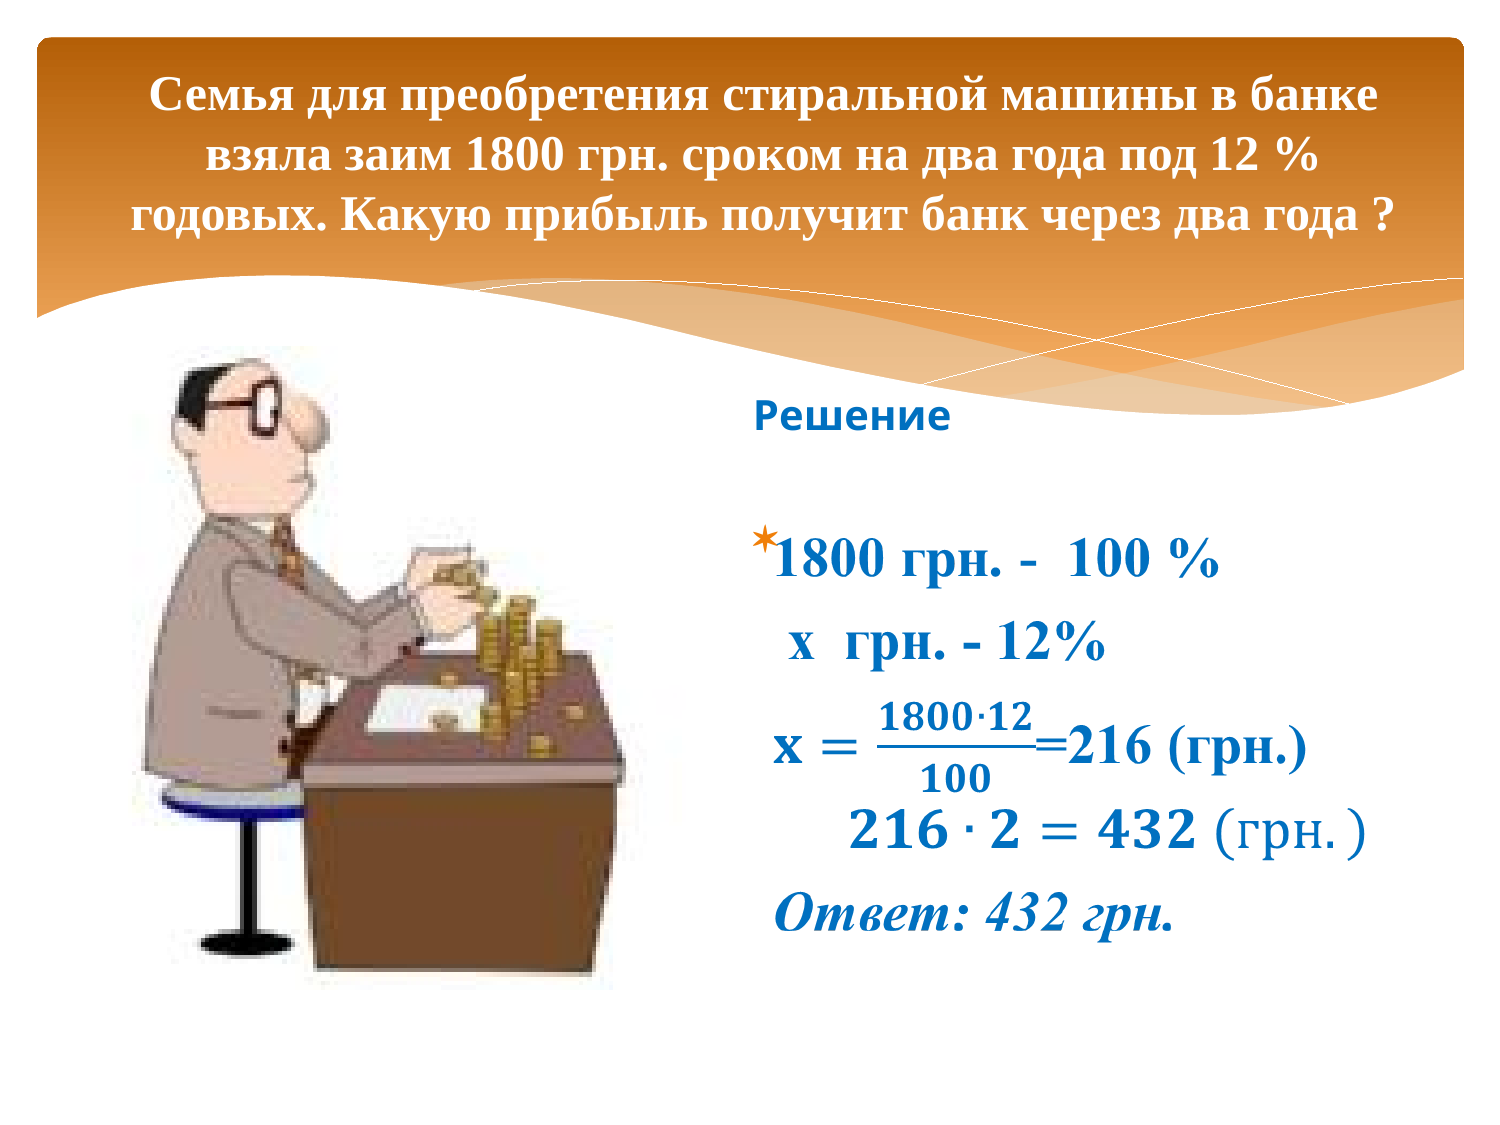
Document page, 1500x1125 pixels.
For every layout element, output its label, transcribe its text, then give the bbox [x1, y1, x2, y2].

list [738, 503, 1459, 1053]
title Семья для преобретения стиральной машины в банке взяла заим 1800 грн. сроком на два года под 12 % годовых. Какую прибыль получит банк через два года ? [88, 78, 1439, 284]
text_box Решение [738, 381, 1211, 647]
picture [64, 346, 708, 991]
